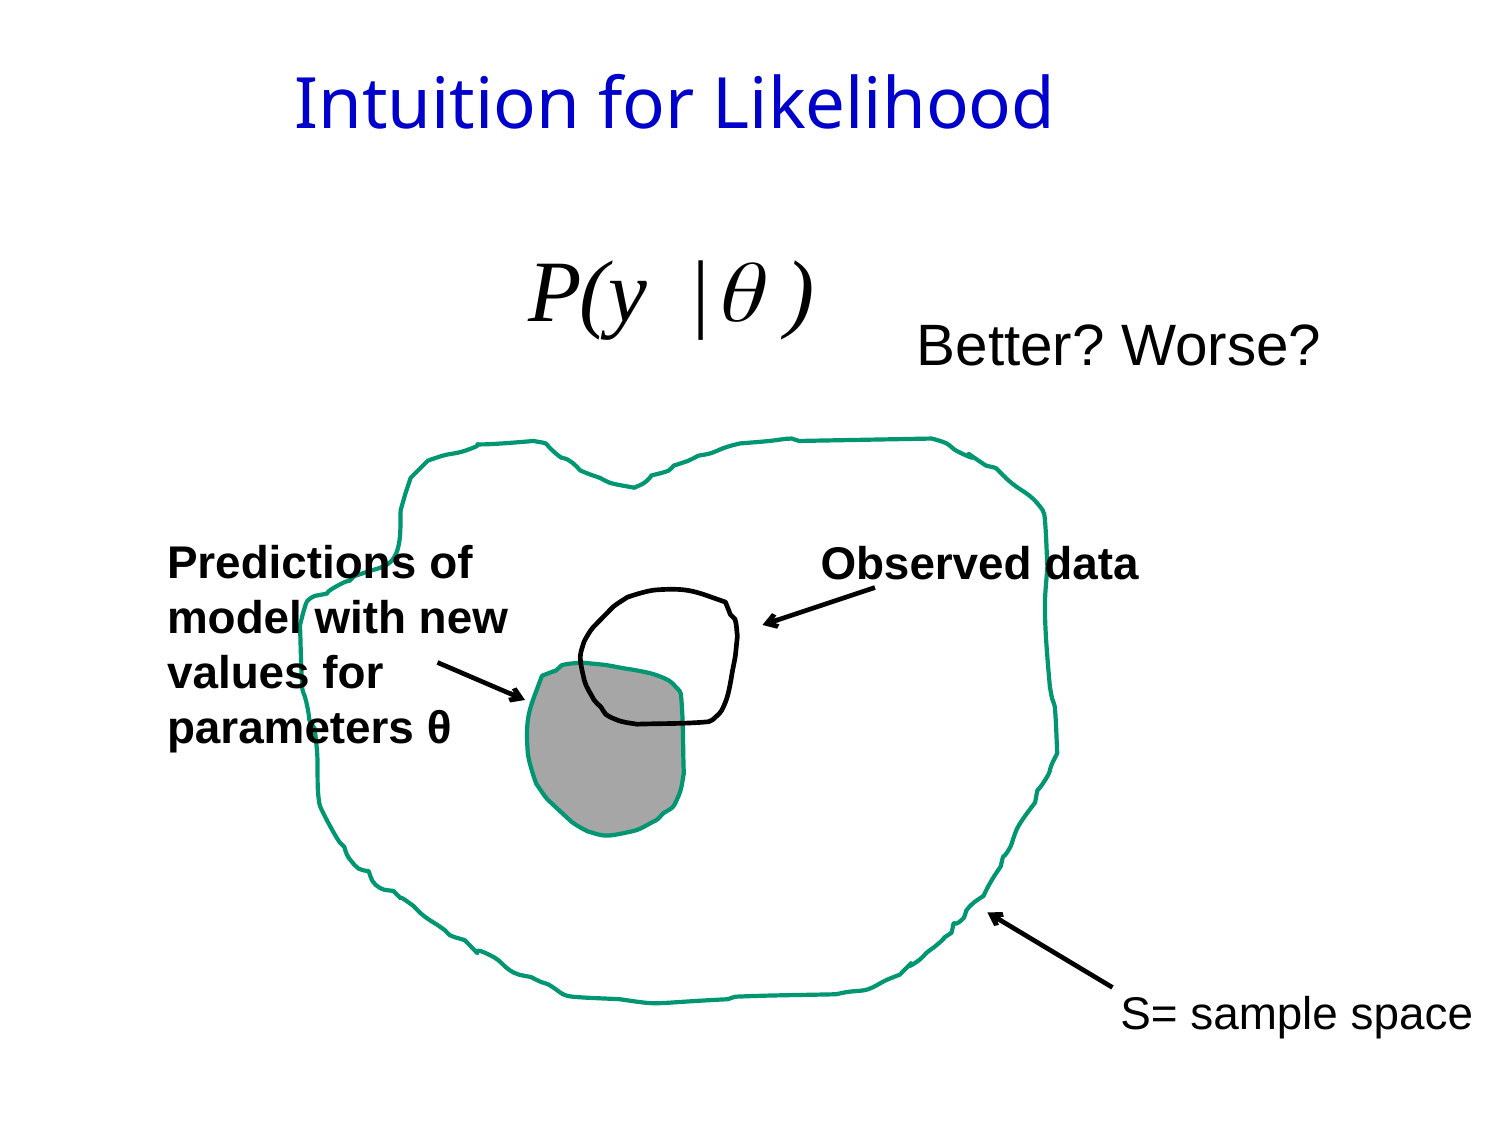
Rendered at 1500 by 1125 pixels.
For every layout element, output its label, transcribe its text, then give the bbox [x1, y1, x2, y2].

text_box Better? Worse? [902, 299, 1337, 385]
text_box Observed data [805, 526, 1154, 597]
title Intuition for Likelihood [0, 0, 1351, 151]
text_box S= sample space [1105, 976, 1489, 1047]
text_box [762, 587, 876, 626]
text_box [437, 662, 526, 701]
text_box [524, 660, 686, 838]
text_box Predictions of model with new values for parameters θ [152, 524, 523, 760]
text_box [514, 240, 822, 373]
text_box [987, 912, 1113, 988]
text_box [578, 587, 740, 727]
text_box [315, 436, 1060, 1006]
